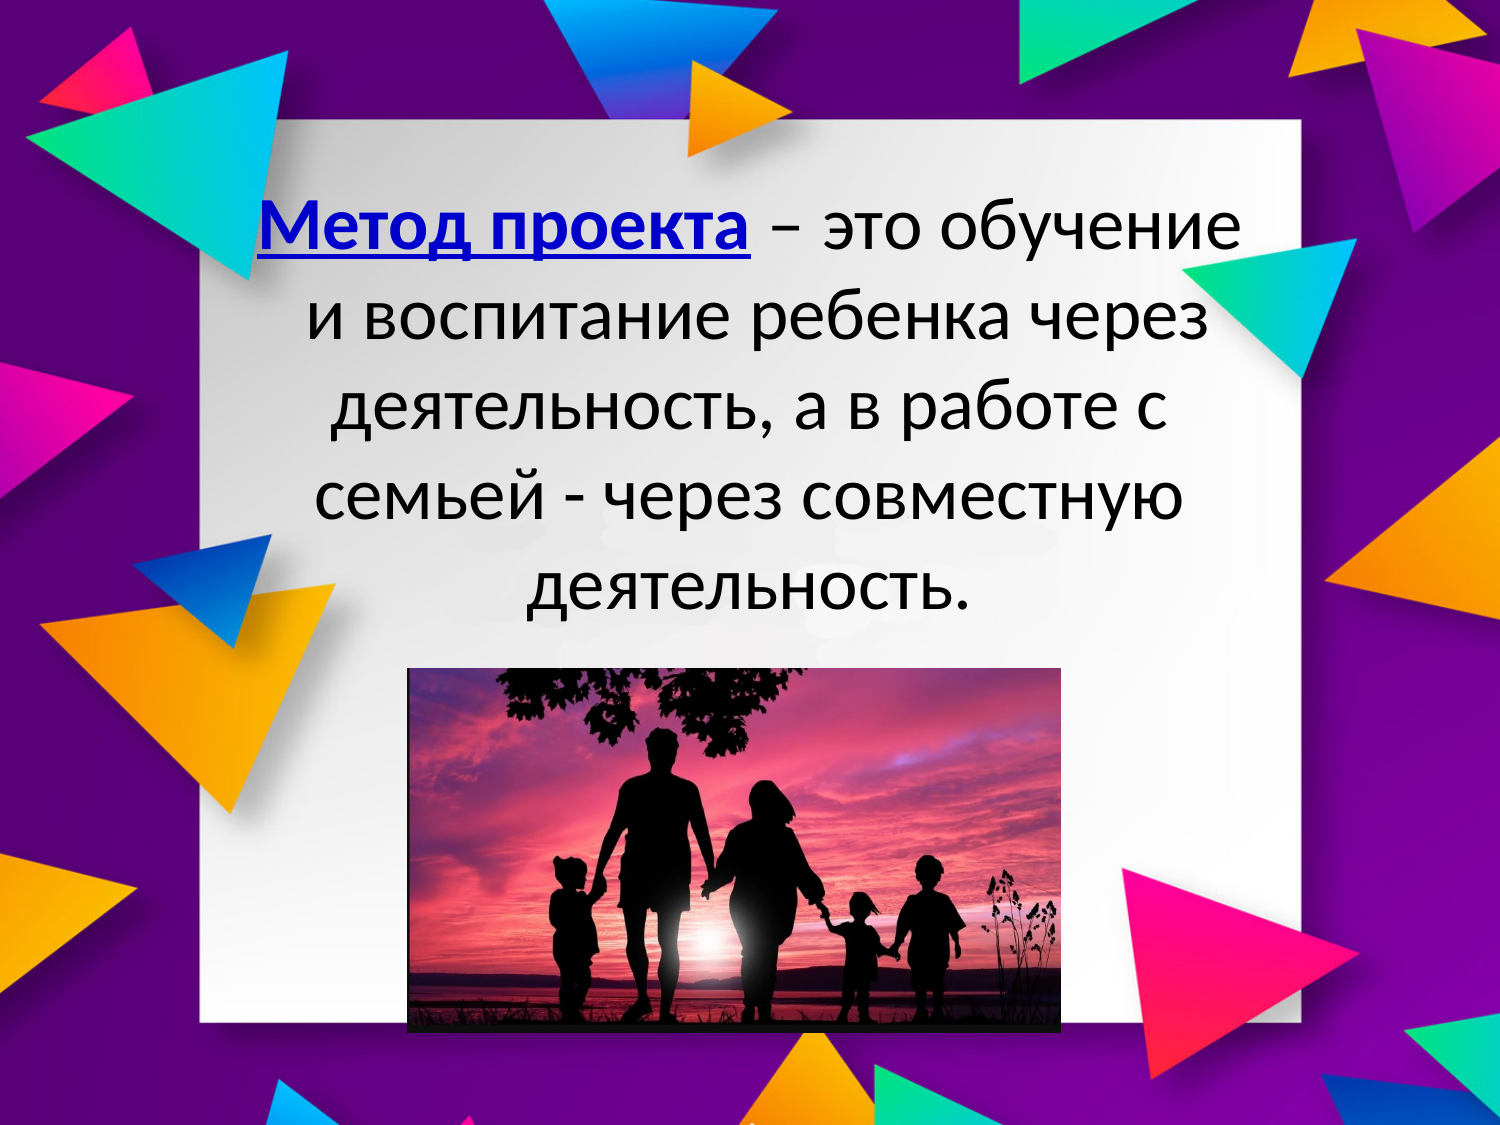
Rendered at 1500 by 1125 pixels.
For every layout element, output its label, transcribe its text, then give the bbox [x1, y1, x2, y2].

picture [0, 0, 1500, 1125]
title Метод проекта – это обучение и воспитание ребенка через деятельность, а в работе с семьей - через совместную деятельность. [194, 184, 1306, 615]
